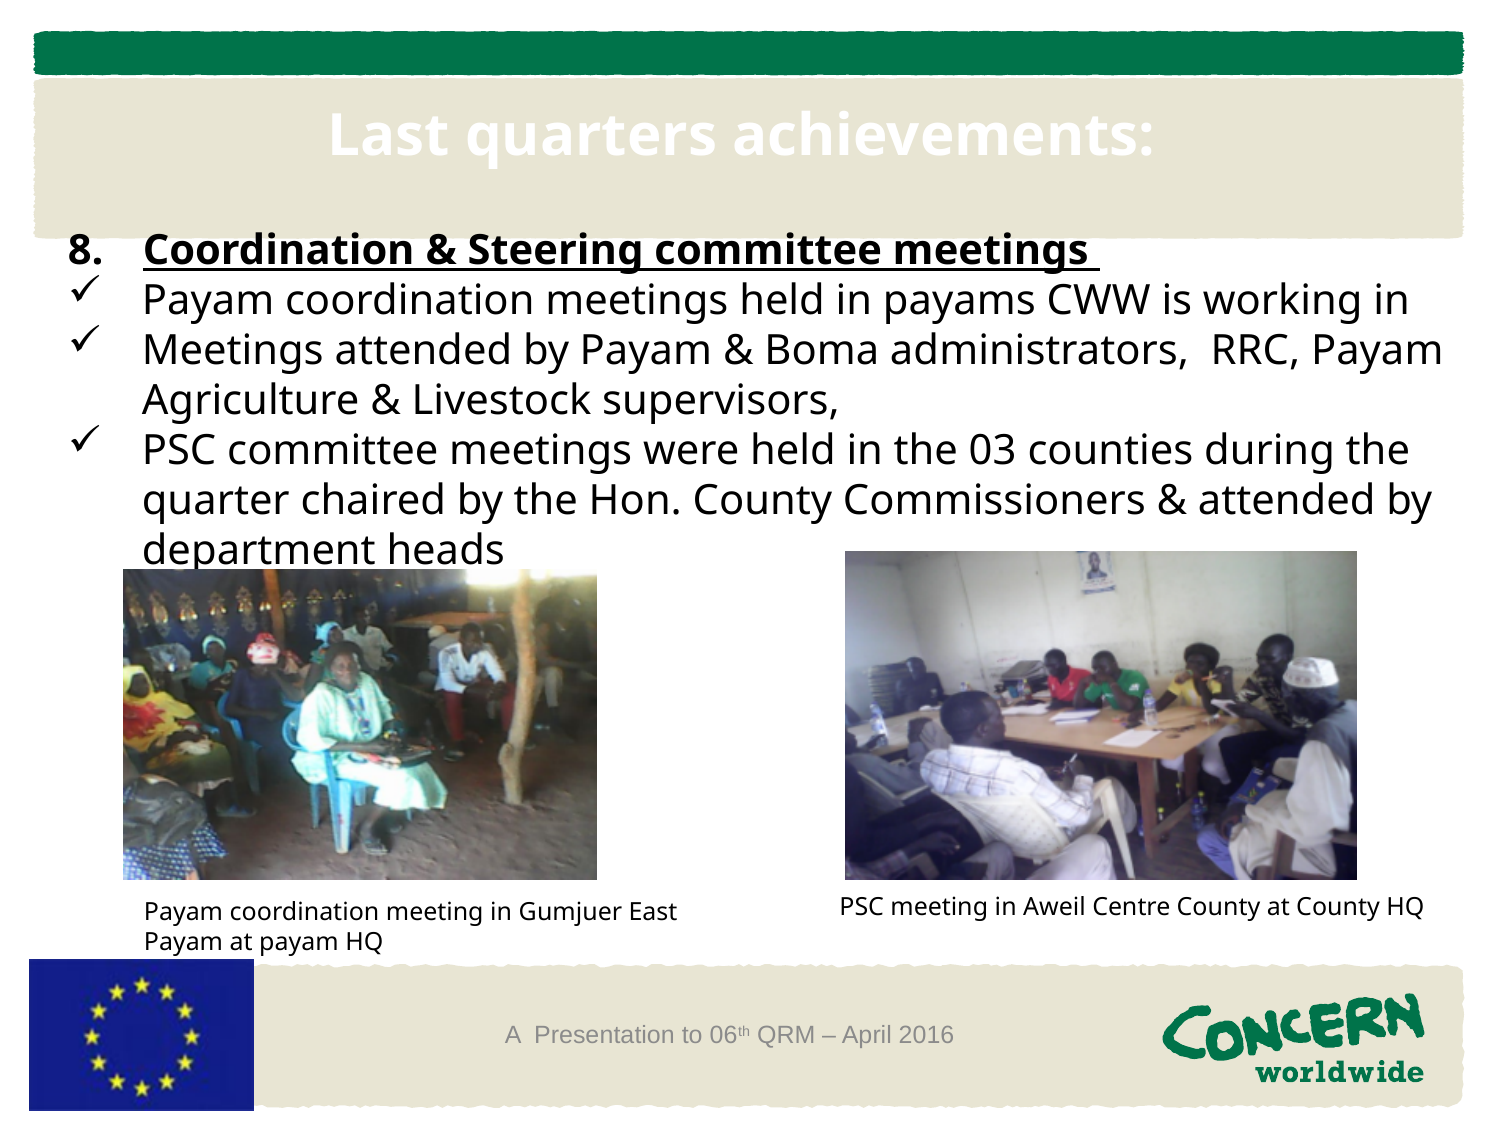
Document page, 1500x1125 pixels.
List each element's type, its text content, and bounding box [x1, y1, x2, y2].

text_box PSC meeting in Aweil Centre County at County HQ [824, 883, 1441, 928]
text_box [809, 397, 841, 503]
picture [123, 569, 597, 880]
picture [29, 959, 255, 1111]
text_box Payam coordination meeting in Gumjuer East Payam at payam HQ [129, 888, 727, 963]
title Last quarters achievements: [75, 45, 1424, 220]
list A Presentation to 06th QRM – April 2016 [490, 1011, 1140, 1071]
list Coordination & Steering committee meetings Payam coordination meetings held in payams CWW is working in Meetings attended by Payam & Boma administrators, RRC, Payam Agriculture & Livestock supervisors, PSC committee meetings were held in the 03 counties during the quarter chaired by the Hon. County Commissioners & attended by department heads [53, 243, 1471, 953]
picture [844, 551, 1357, 880]
